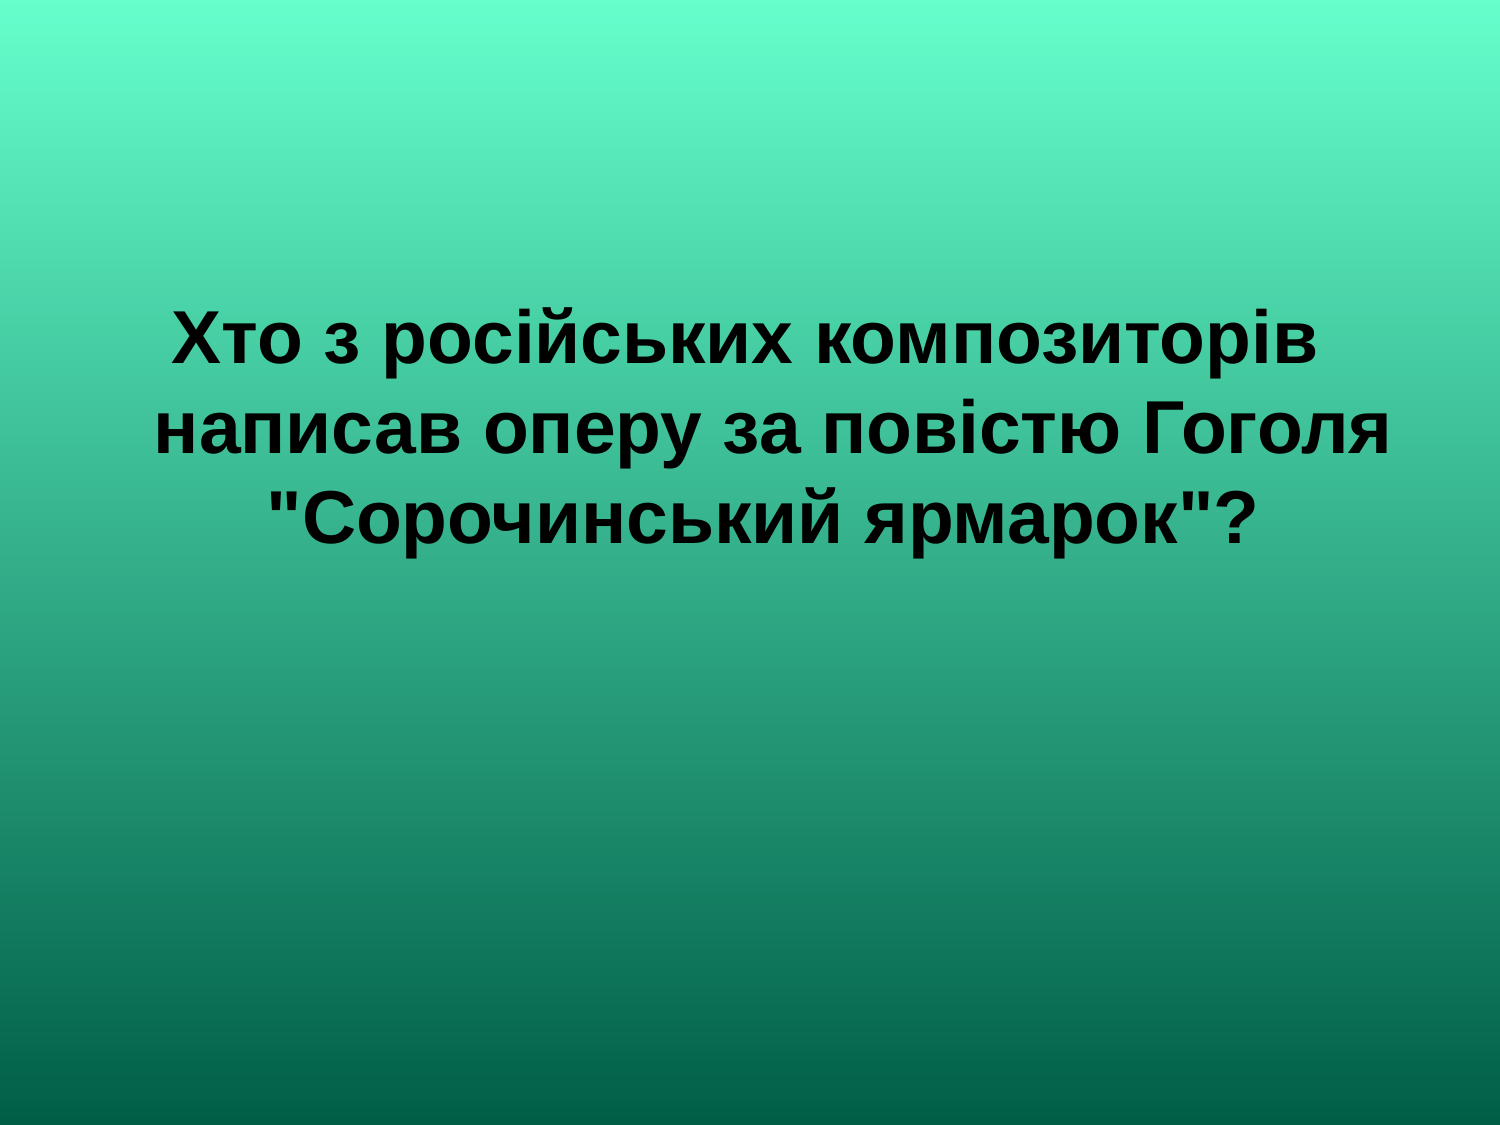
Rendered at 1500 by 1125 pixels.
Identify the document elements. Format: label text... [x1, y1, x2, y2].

list Хто з російських композиторів написав оперу за повістю Гоголя "Сорочинський ярмарок"? [70, 175, 1421, 919]
